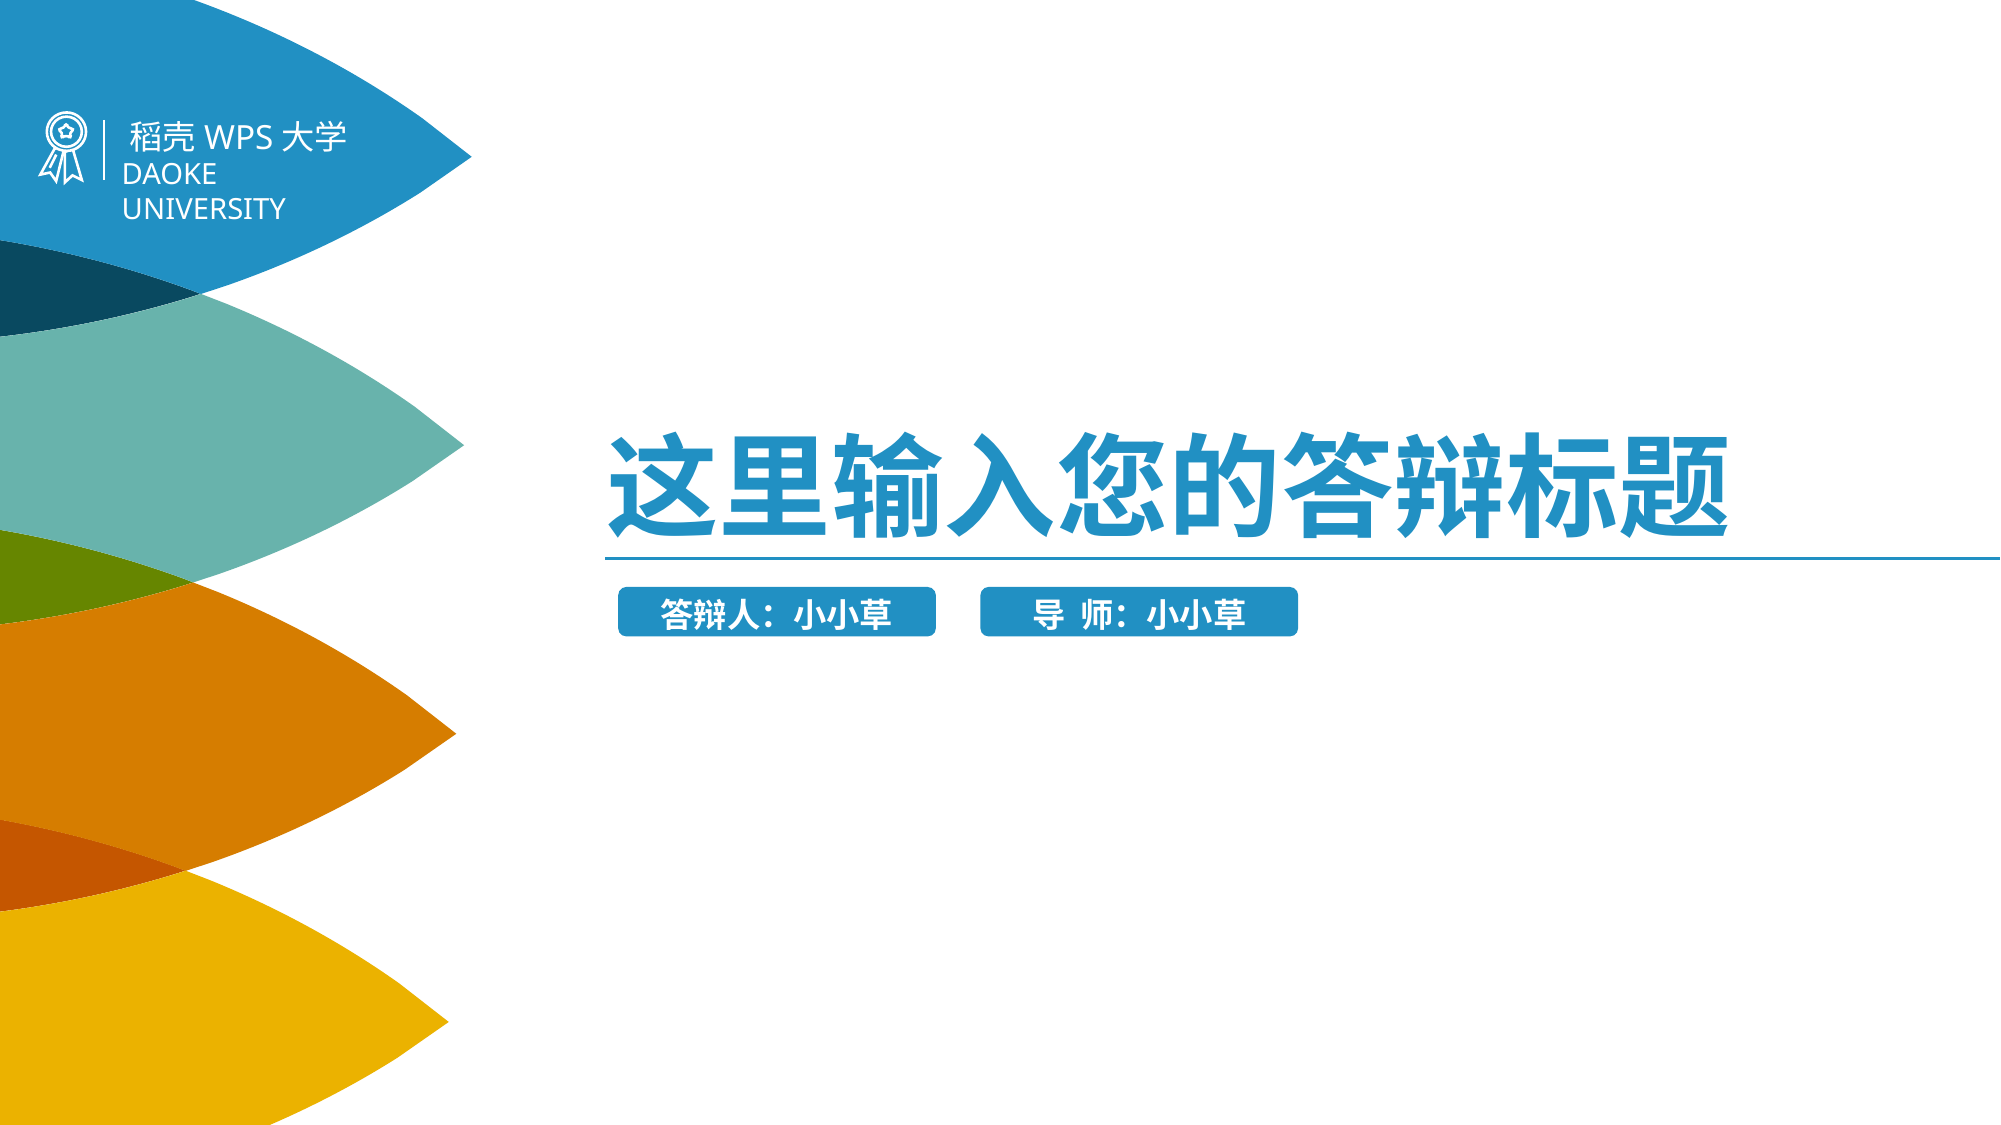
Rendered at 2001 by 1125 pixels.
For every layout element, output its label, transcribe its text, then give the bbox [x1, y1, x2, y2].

text_box 导 师：小小草 [979, 585, 1300, 638]
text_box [104, 109, 373, 199]
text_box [0, 10, 710, 1125]
text_box 答辩人：小小草 [710, 585, 937, 638]
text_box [40, 112, 87, 183]
text_box 这里输入您的答辩标题 [710, 408, 1778, 557]
